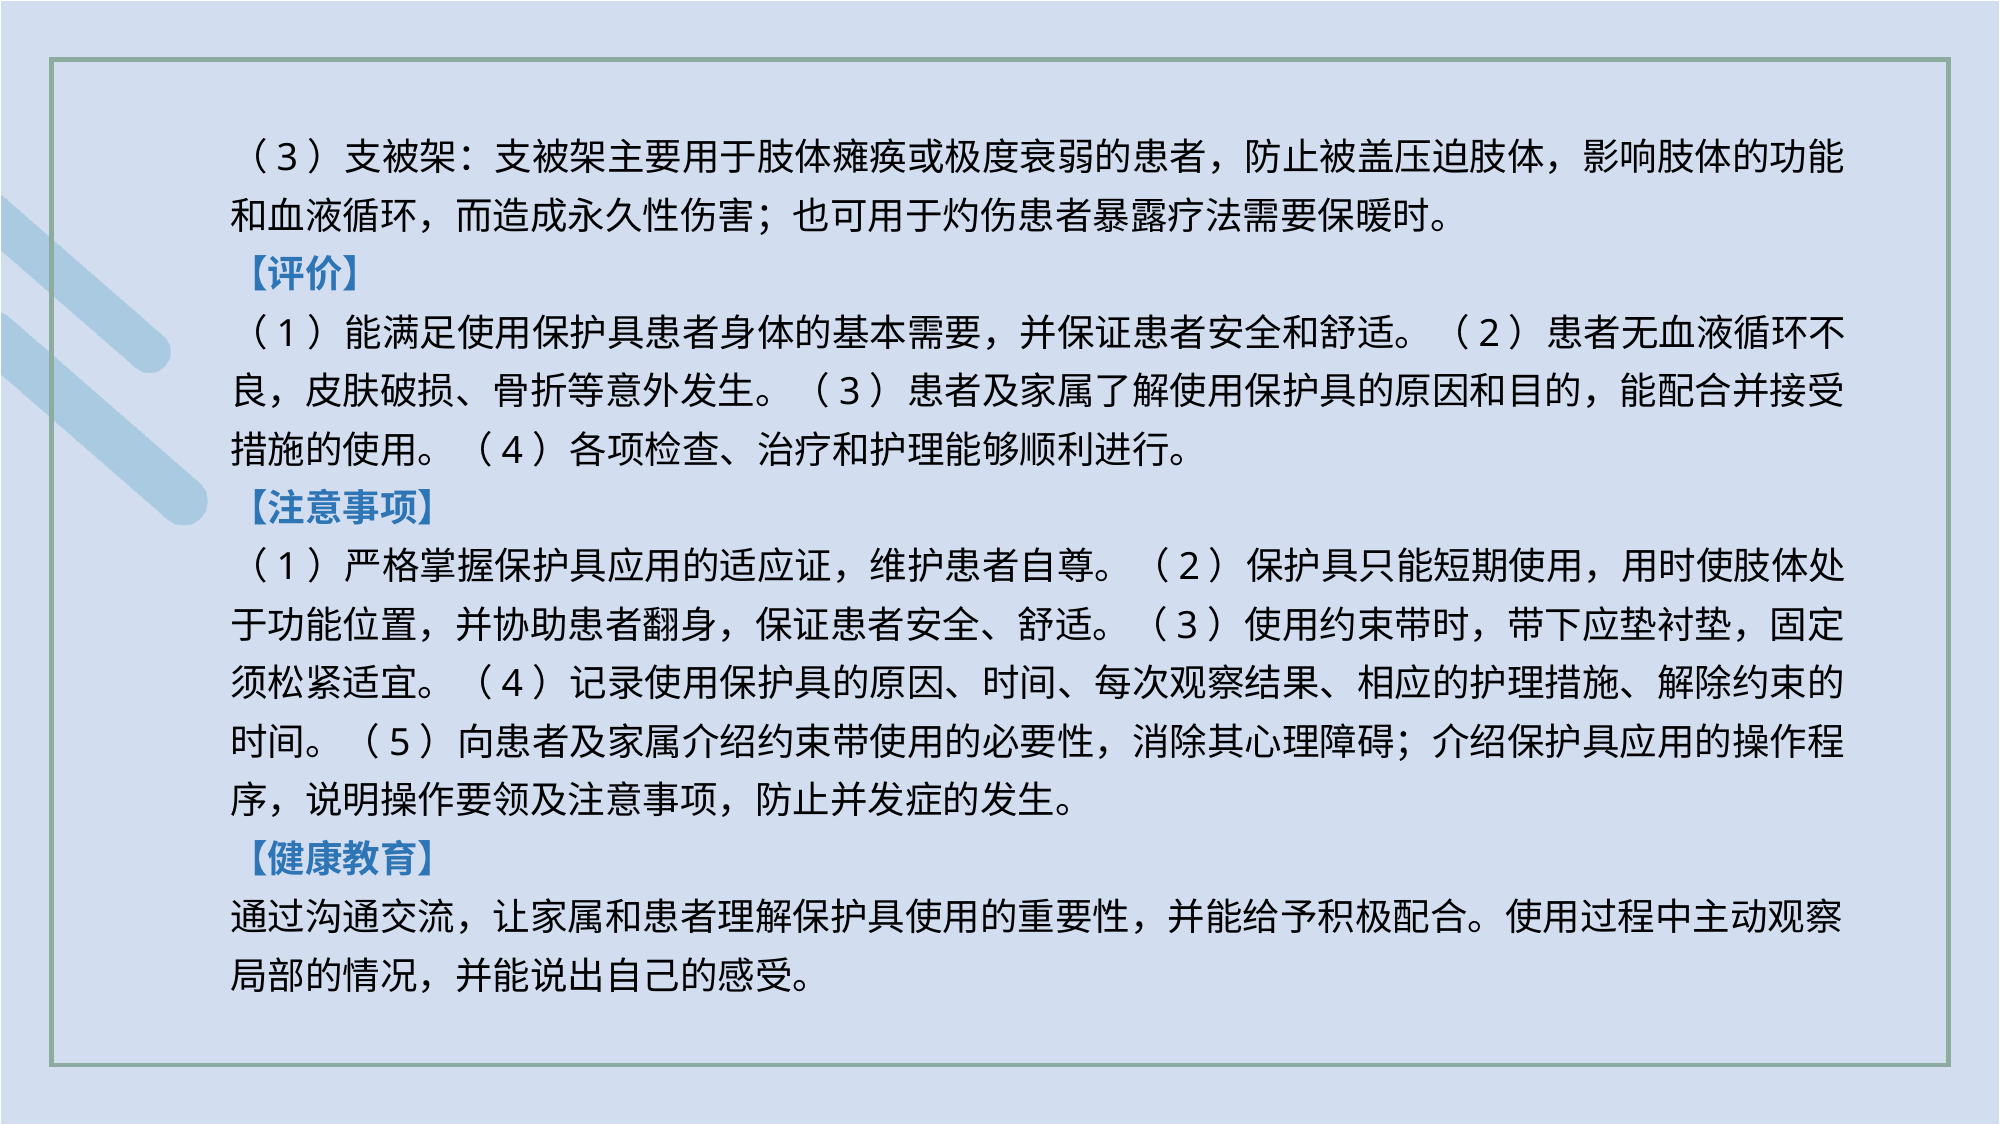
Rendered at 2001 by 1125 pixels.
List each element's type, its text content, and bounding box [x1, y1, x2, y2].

text_box （3）支被架：支被架主要用于肢体瘫痪或极度衰弱的患者，防止被盖压迫肢体，影响肢体的功能和血液循环，而造成永久性伤害；也可用于灼伤患者暴露疗法需要保暖时。 【评价】 （1）能满足使用保护具患者身体的基本需要，并保证患者安全和舒适。（2）患者无血液循环不良，皮肤破损、骨折等意外发生。（3）患者及家属了解使用保护具的原因和目的，能配合并接受措施的使用。（4）各项检查、治疗和护理能够顺利进行。 【注意事项】 （1）严格掌握保护具应用的适应证，维护患者自尊。（2）保护具只能短期使用，用时使肢体处于功能位置，并协助患者翻身，保证患者安全、舒适。（3）使用约束带时，带下应垫衬垫，固定须松紧适宜。（4）记录使用保护具的原因、时间、每次观察结果、相应的护理措施、解除约束的时间。（5）向患者及家属介绍约束带使用的必要性，消除其心理障碍；介绍保护具应用的操作程序，说明操作要领及注意事项，防止并发症的发生。 【健康教育】 通过沟通交流，让家属和患者理解保护具使用的重要性，并能给予积极配合。使用过程中主动观察局部的情况，并能说出自己的感受。 [215, 112, 1867, 1005]
